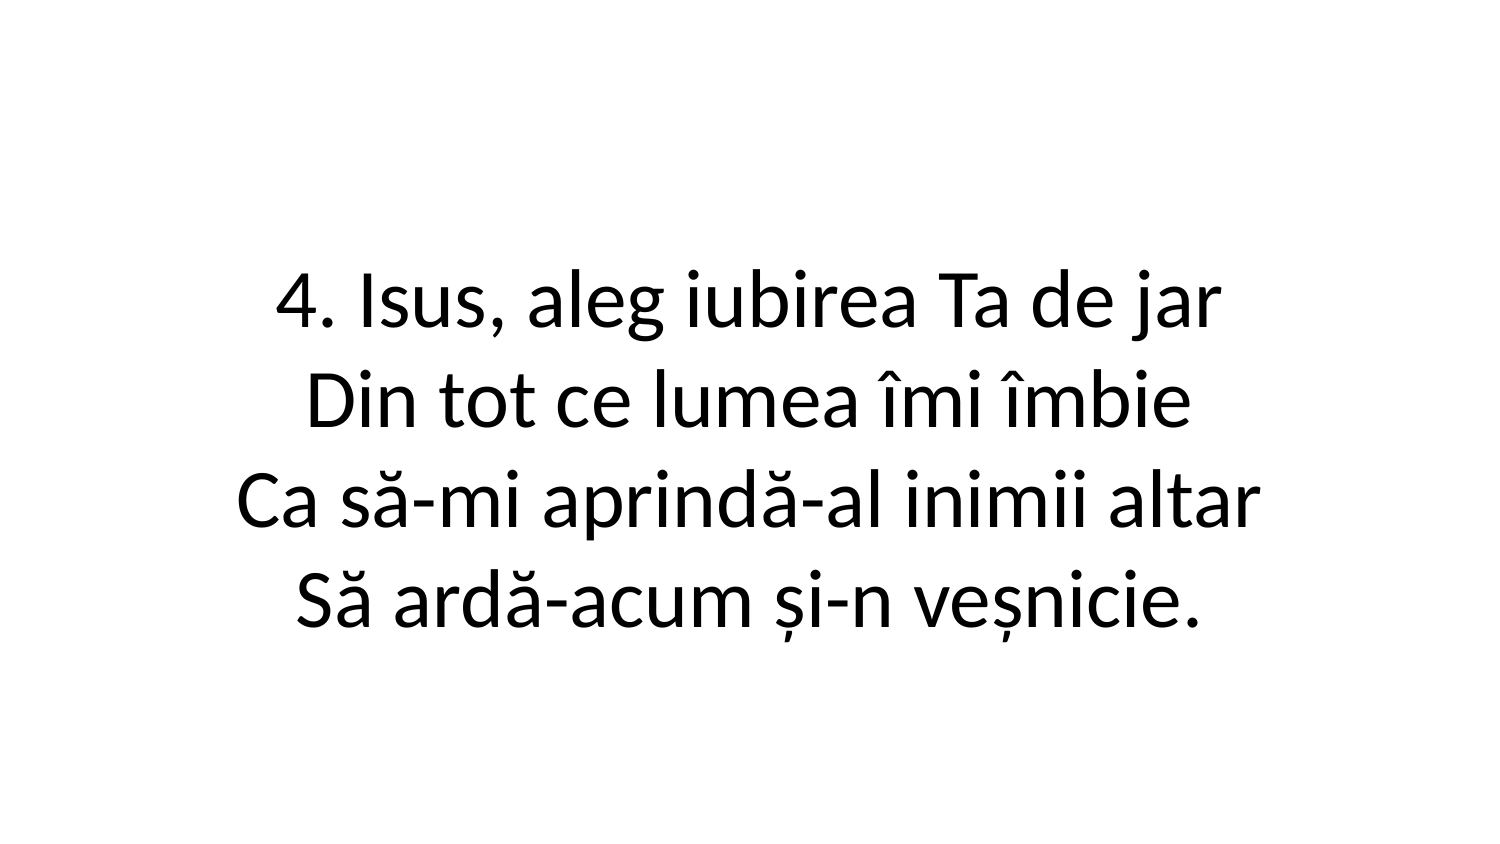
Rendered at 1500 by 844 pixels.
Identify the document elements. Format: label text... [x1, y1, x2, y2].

text_box 4. Isus, aleg iubirea Ta de jar Din tot ce lumea îmi îmbie Ca să-mi aprindă-al inimii altar Să ardă-acum și-n veșnicie. [221, 192, 1279, 652]
